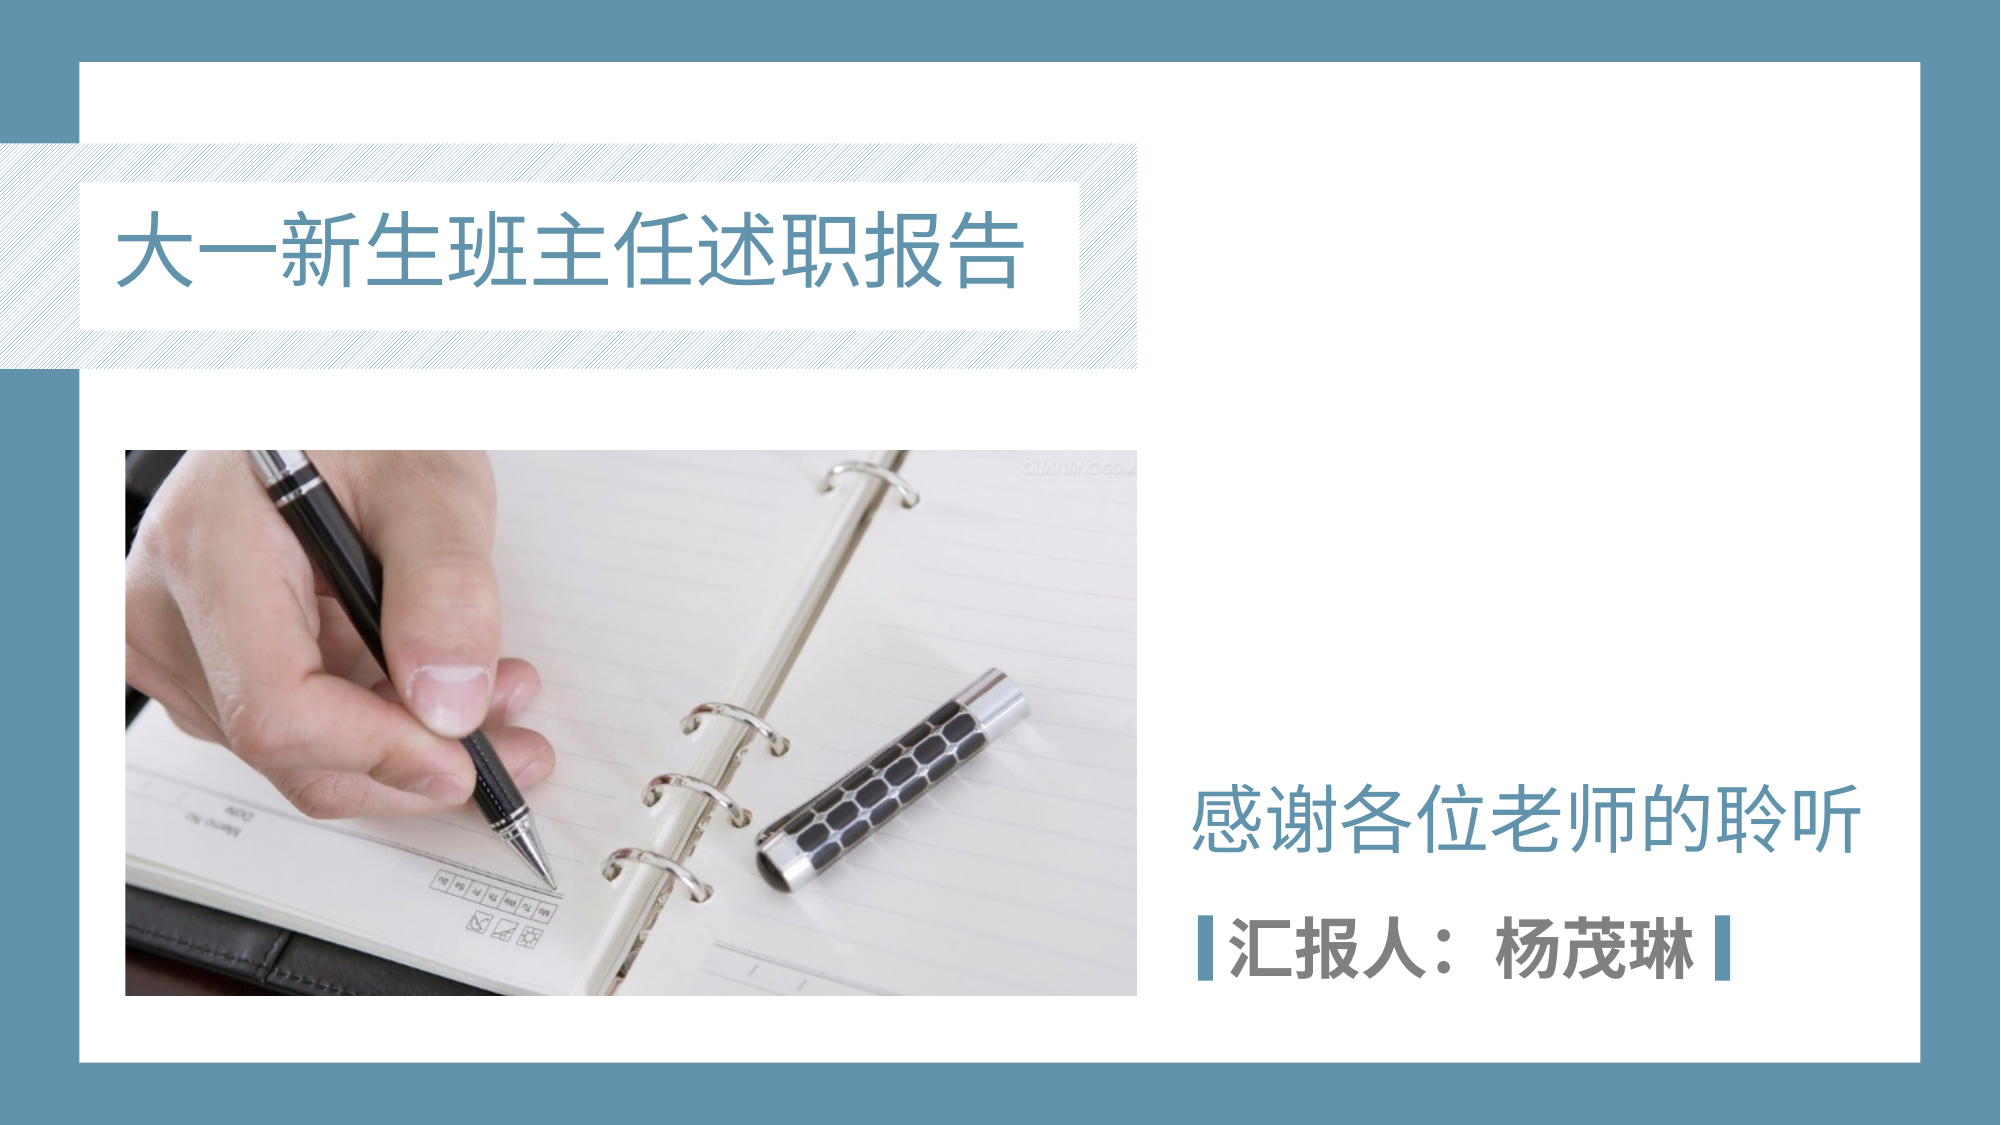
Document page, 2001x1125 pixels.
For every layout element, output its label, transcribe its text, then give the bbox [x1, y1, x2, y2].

text_box 大一新生班主任述职报告 [98, 191, 1080, 306]
text_box [0, 142, 1138, 370]
text_box 感谢各位老师的聆听 [1174, 764, 1959, 870]
text_box [79, 181, 1081, 332]
picture [125, 450, 1137, 996]
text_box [1197, 899, 1731, 996]
text_box [78, 61, 1921, 1064]
